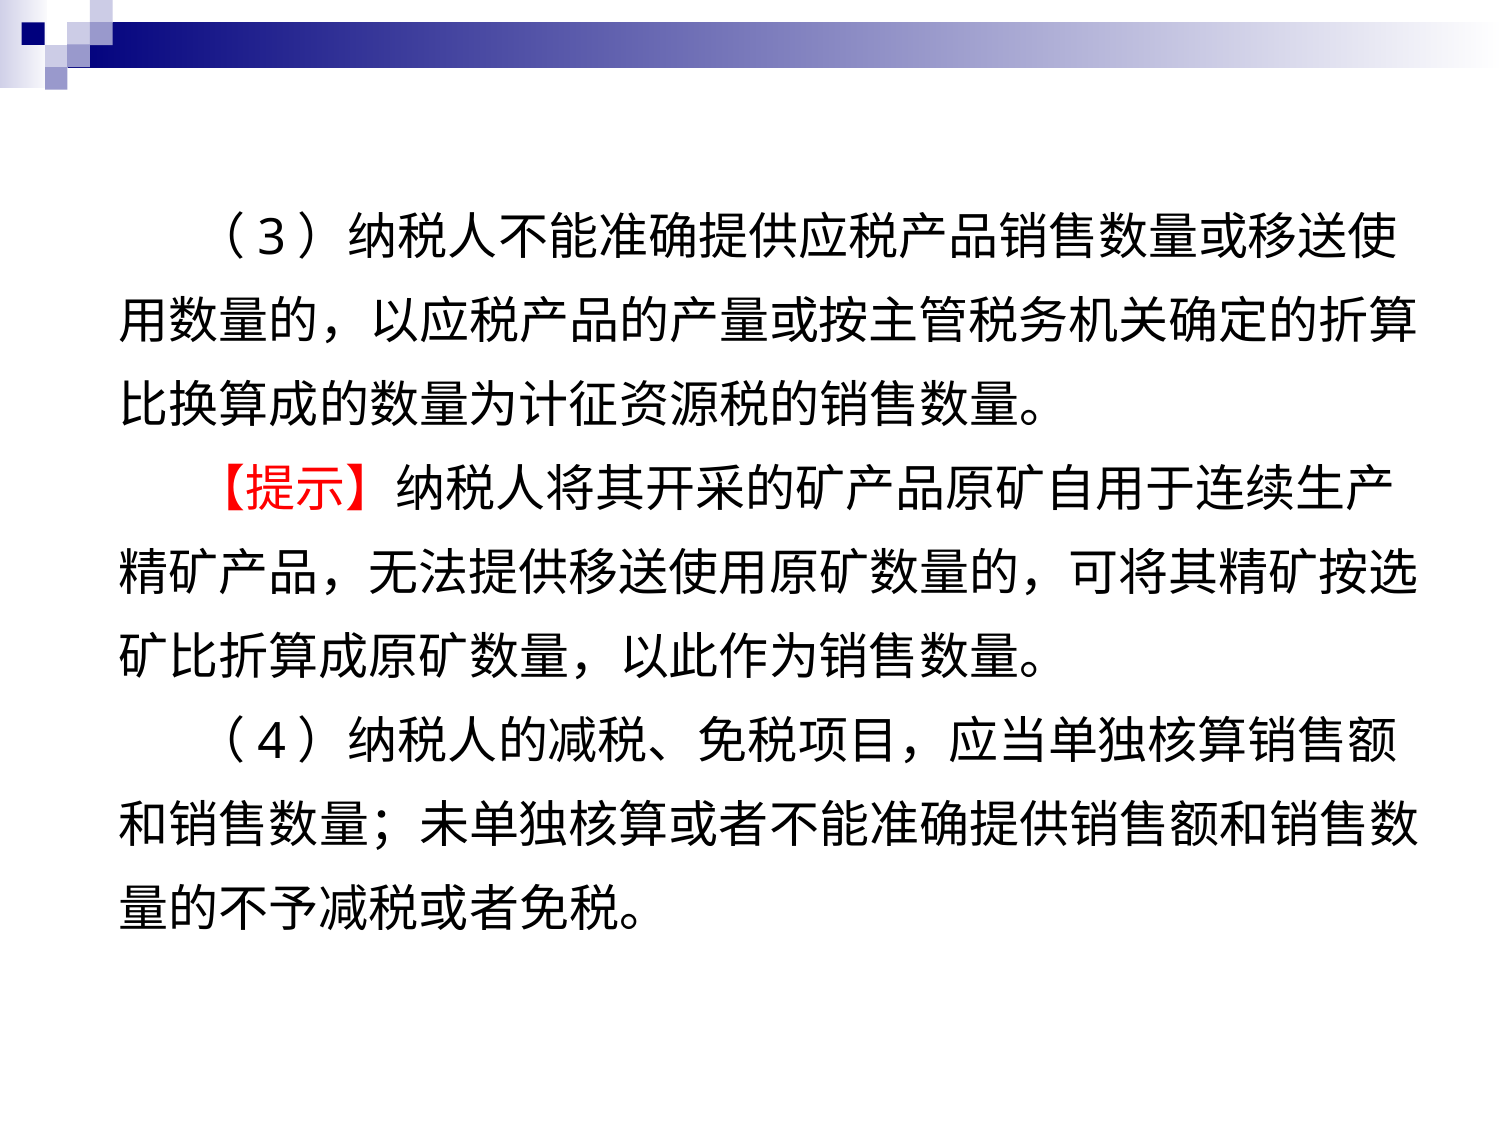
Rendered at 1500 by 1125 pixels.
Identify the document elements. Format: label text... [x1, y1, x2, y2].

text_box （3）纳税人不能准确提供应税产品销售数量或移送使用数量的，以应税产品的产量或按主管税务机关确定的折算比换算成的数量为计征资源税的销售数量。 【提示】纳税人将其开采的矿产品原矿自用于连续生产精矿产品，无法提供移送使用原矿数量的，可将其精矿按选矿比折算成原矿数量，以此作为销售数量。 （4）纳税人的减税、免税项目，应当单独核算销售额和销售数量；未单独核算或者不能准确提供销售额和销售数量的不予减税或者免税。 [104, 173, 1449, 944]
